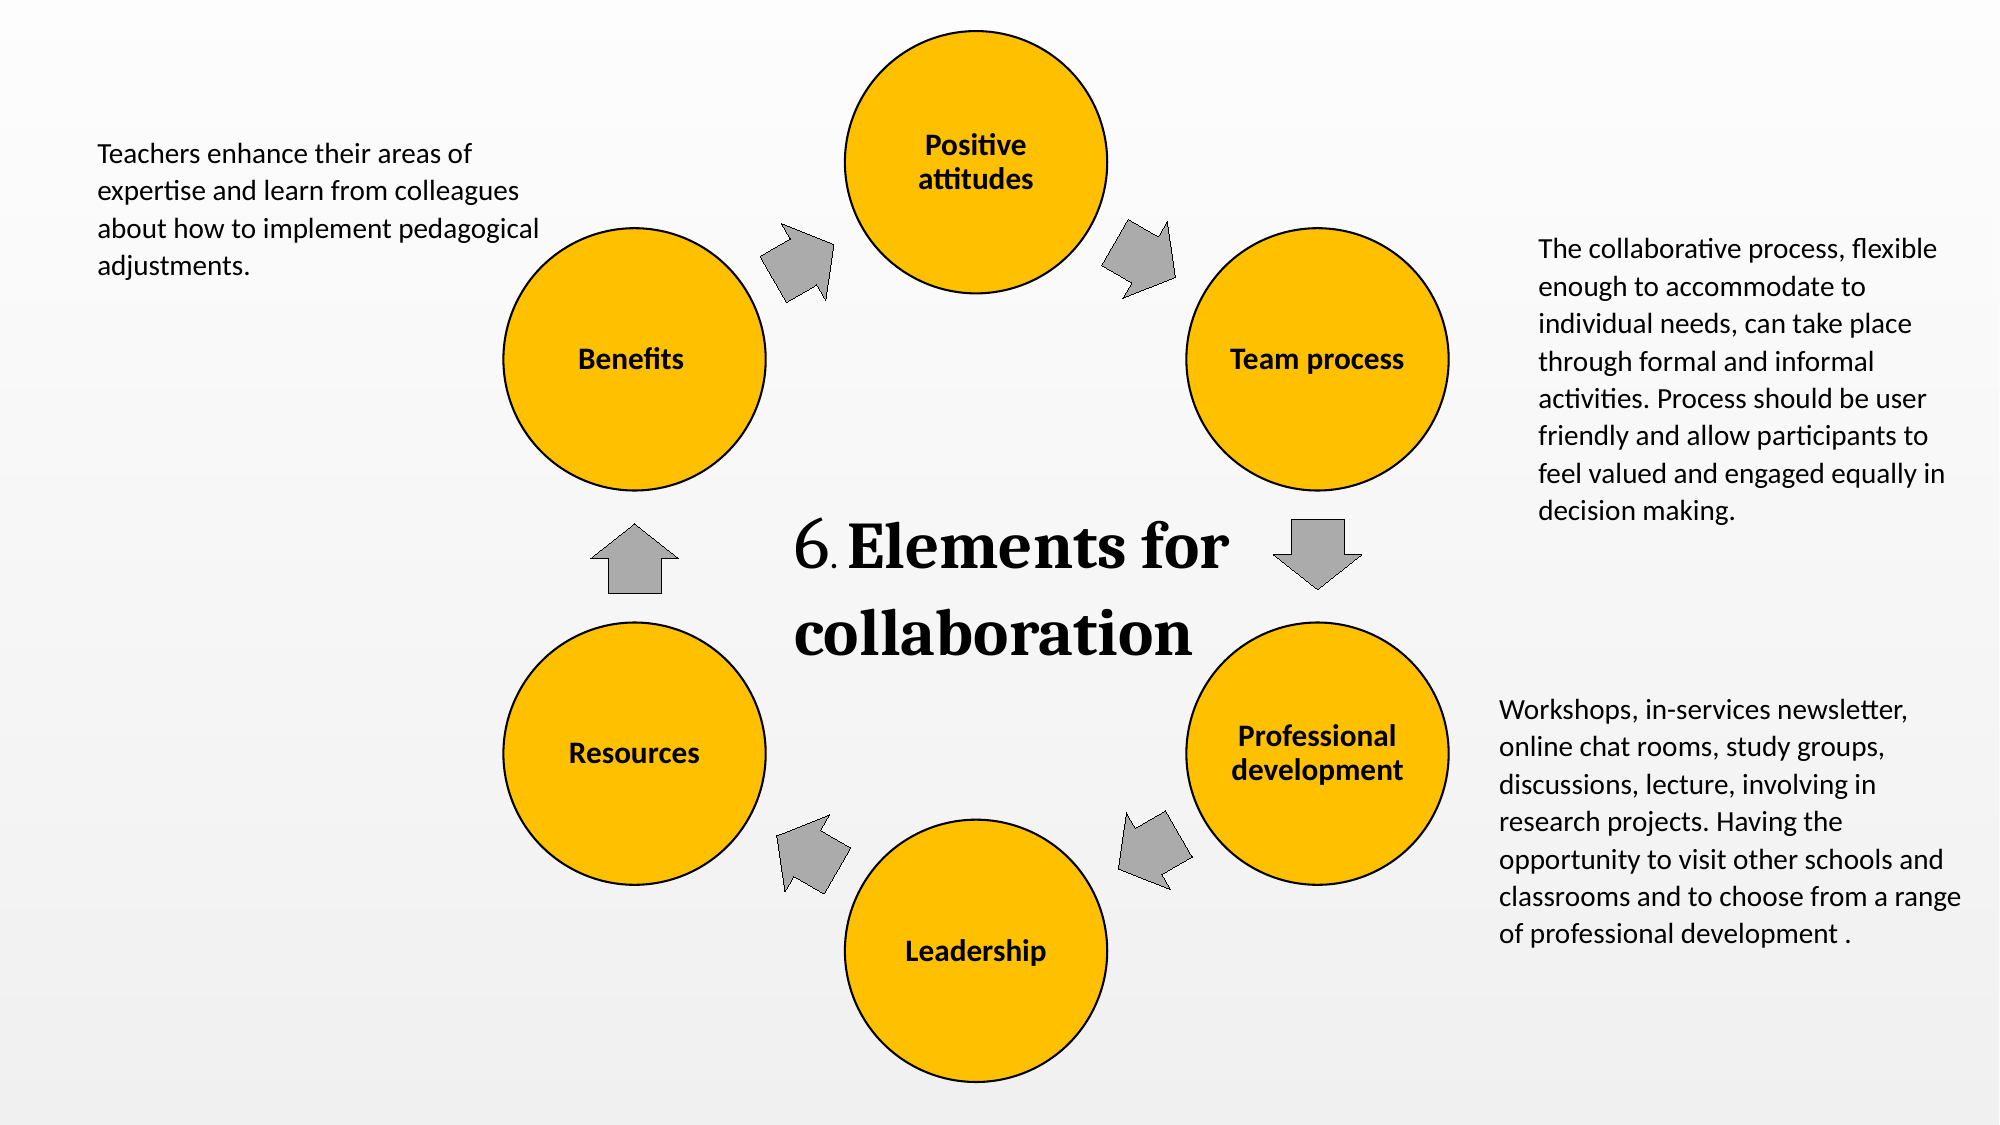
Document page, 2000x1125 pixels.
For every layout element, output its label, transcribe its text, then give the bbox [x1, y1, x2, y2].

text_box The collaborative process, flexible enough to accommodate to individual needs, can take place through formal and informal activities. Process should be user friendly and allow participants to feel valued and engaged equally in decision making. [1721, 219, 1981, 534]
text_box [231, 30, 1721, 1083]
text_box Teachers enhance their areas of expertise and learn from colleagues about how to implement pedagogical adjustments. [7, 124, 231, 289]
text_box Workshops, in-services newsletter, online chat rooms, study groups, discussions, lecture, involving in research projects. Having the opportunity to visit other schools and classrooms and to choose from a range of professional development . [1721, 680, 1992, 957]
